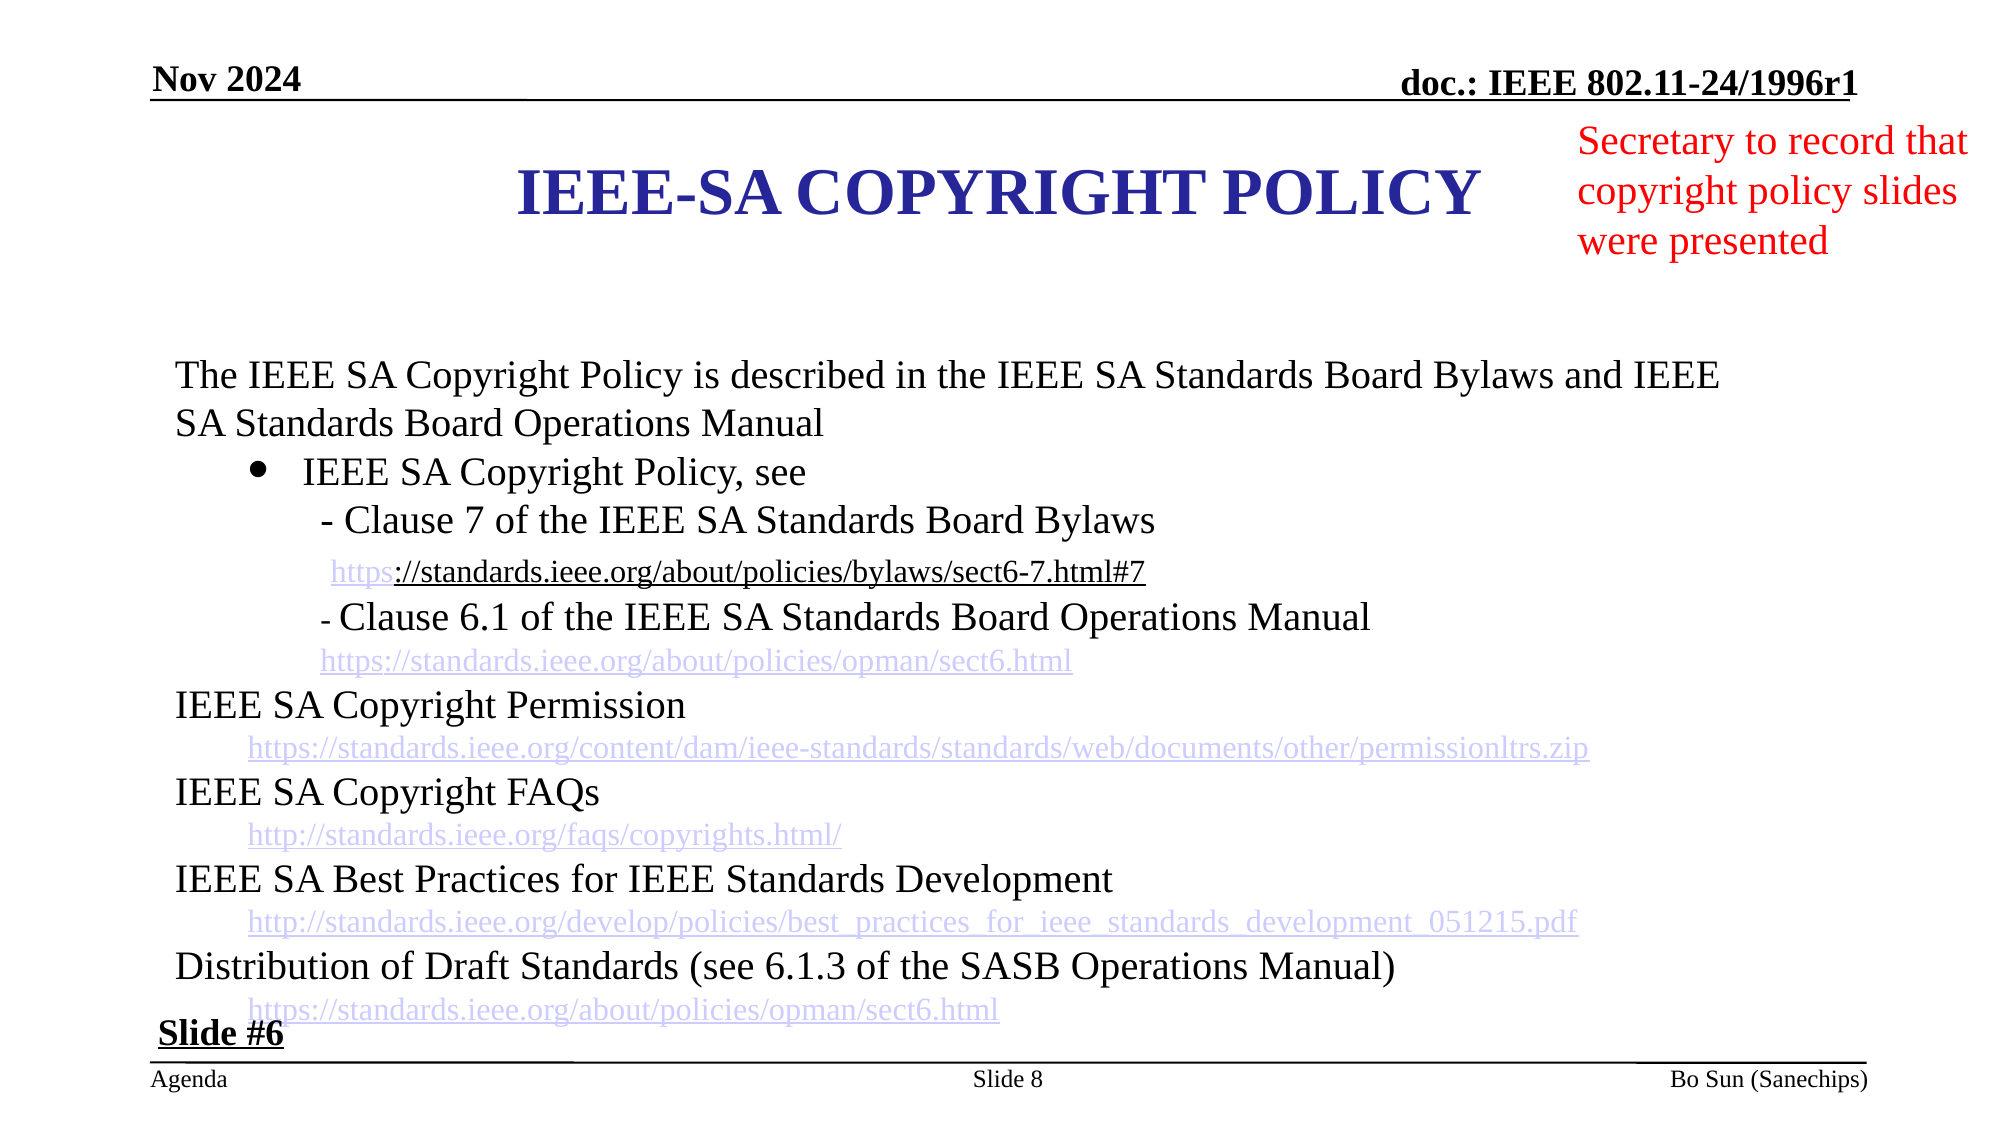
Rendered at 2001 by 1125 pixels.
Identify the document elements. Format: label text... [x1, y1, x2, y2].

text_box Secretary to record that copyright policy slides were presented [1562, 104, 1988, 270]
text_box IEEE-SA COPYRIGHT POLICY [362, 100, 1638, 276]
text_box Slide #6 [143, 1000, 300, 1061]
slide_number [152, 54, 563, 100]
slide_number Slide [949, 1061, 1067, 1123]
text_box The IEEE SA Copyright Policy is described in the IEEE SA Standards Board Bylaws and IEEE SA Standards Board Operations Manual IEEE SA Copyright Policy, see - Clause 7 of the IEEE SA Standards Board Bylaws https://standards.ieee.org/about/policies/bylaws/sect6-7.html#7 - Clause 6.1 of the IEEE SA Standards Board Operations Manual https://standards.ieee.org/about/policies/opman/sect6.html IEEE SA Copyright Permission https://standards.ieee.org/content/dam/ieee-standards/standards/web/documents/other/permissionltrs.zip IEEE SA Copyright FAQs http://standards.ieee.org/faqs/copyrights.html/ IEEE SA Best Practices for IEEE Standards Development http://standards.ieee.org/develop/policies/best_practices_for_ieee_standards_development_051215.pdf Distribution of Draft Standards (see 6.1.3 of the SASB Operations Manual) https://standards.ieee.org/about/policies/opman/sect6.html [174, 340, 1776, 1041]
footer Bo Sun (Sanechips) [1171, 1061, 1869, 1093]
